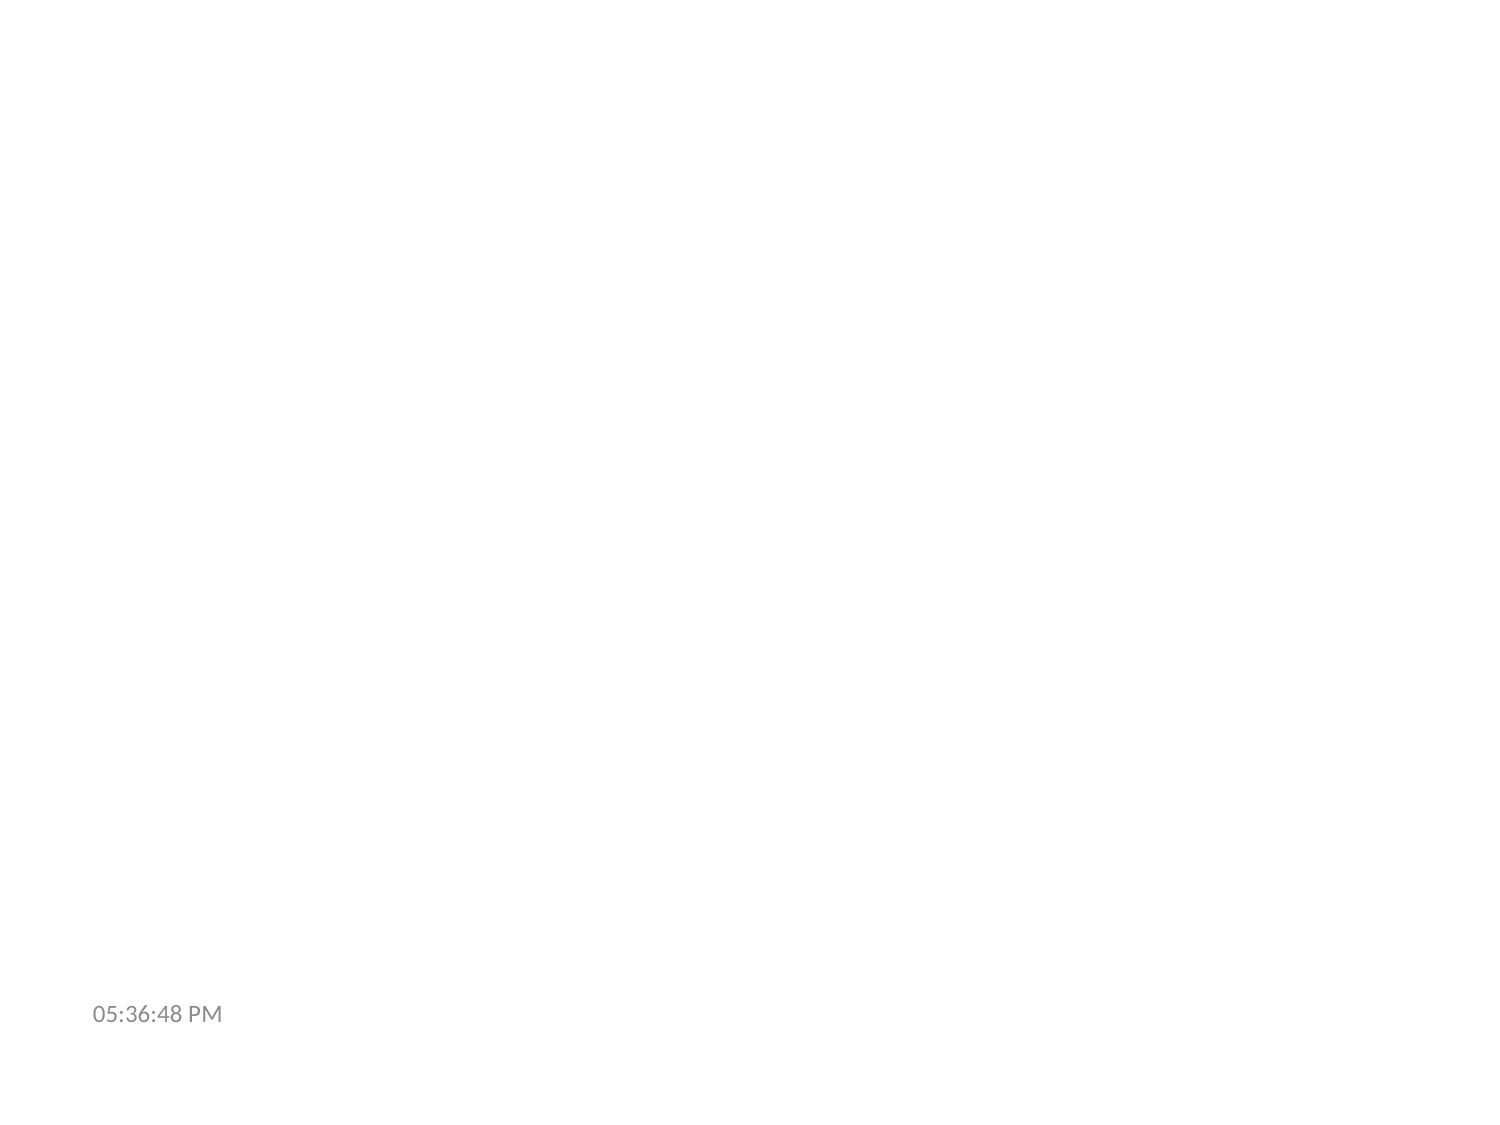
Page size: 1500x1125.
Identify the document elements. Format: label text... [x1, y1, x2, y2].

text_box 3:35:09 PM [77, 982, 428, 1043]
